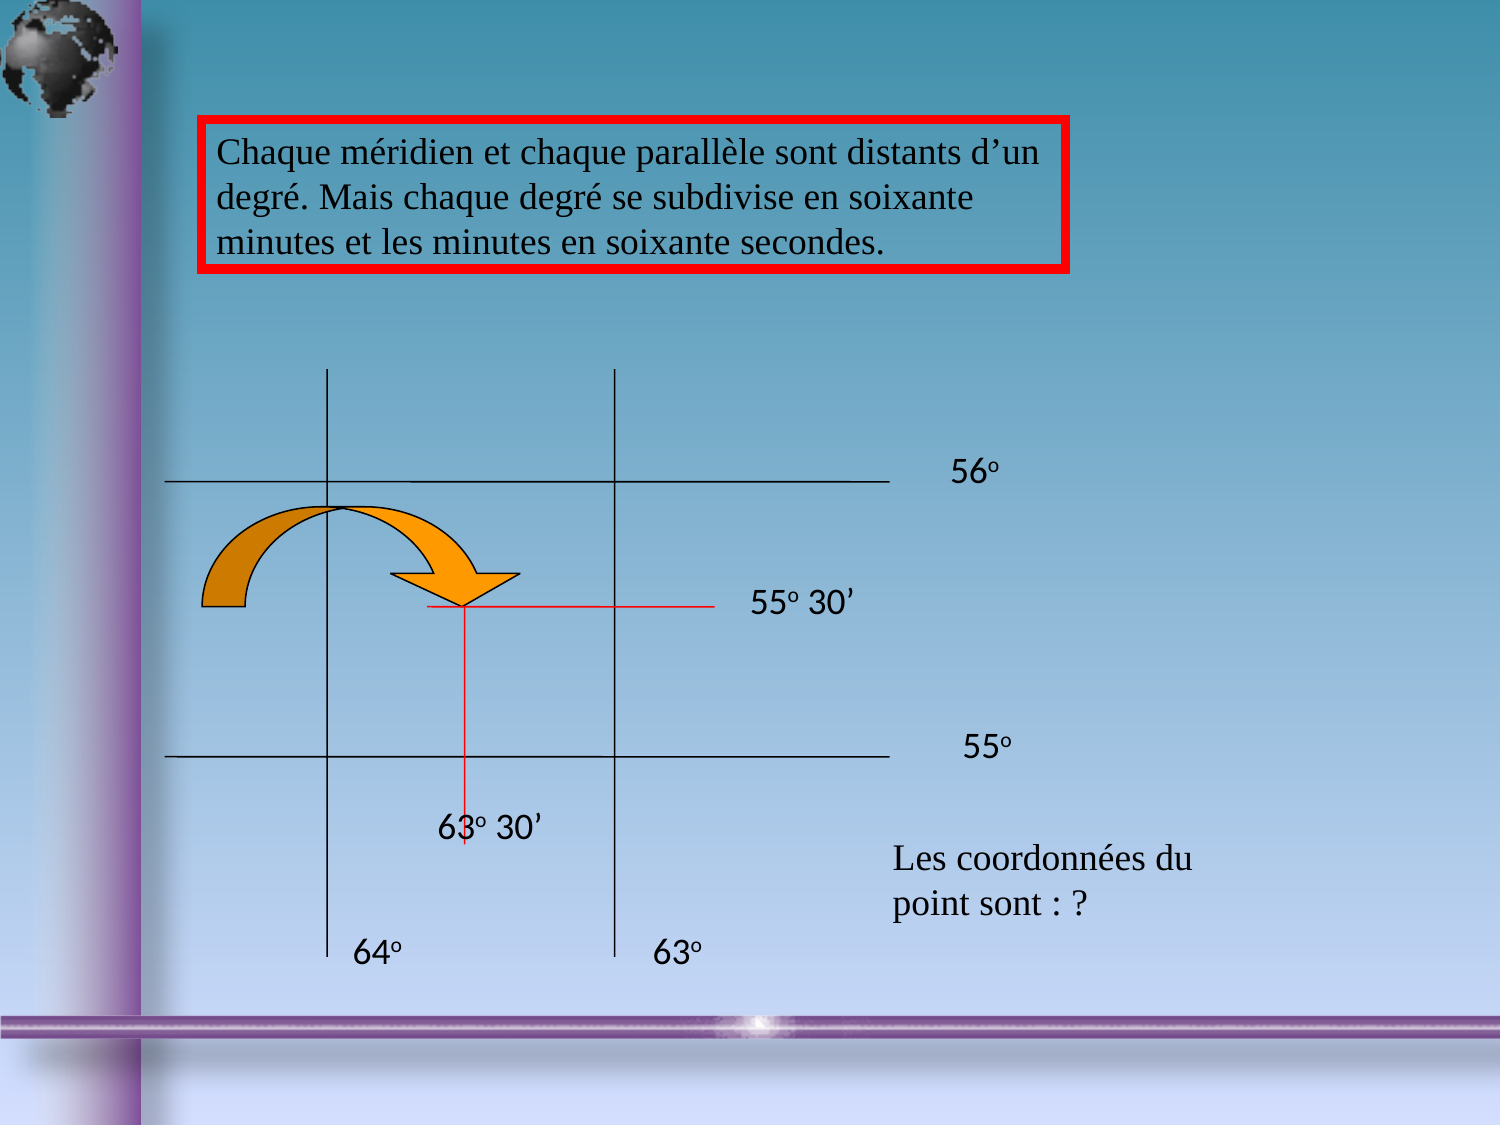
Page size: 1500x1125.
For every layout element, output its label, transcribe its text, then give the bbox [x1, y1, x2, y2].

text_box Chaque méridien et chaque parallèle sont distants d’un degré. Mais chaque degré se subdivise en soixante minutes et les minutes en soixante secondes. [201, 119, 1066, 269]
text_box Les coordonnées du point sont : ? [878, 826, 1218, 976]
text_box 55o 30’ [735, 569, 870, 629]
text_box 55o [947, 713, 1036, 774]
text_box 63o 30’ [422, 794, 558, 854]
text_box [202, 506, 521, 607]
text_box 64o [337, 919, 426, 979]
text_box 56o [935, 438, 1023, 499]
text_box 63o [637, 919, 726, 979]
